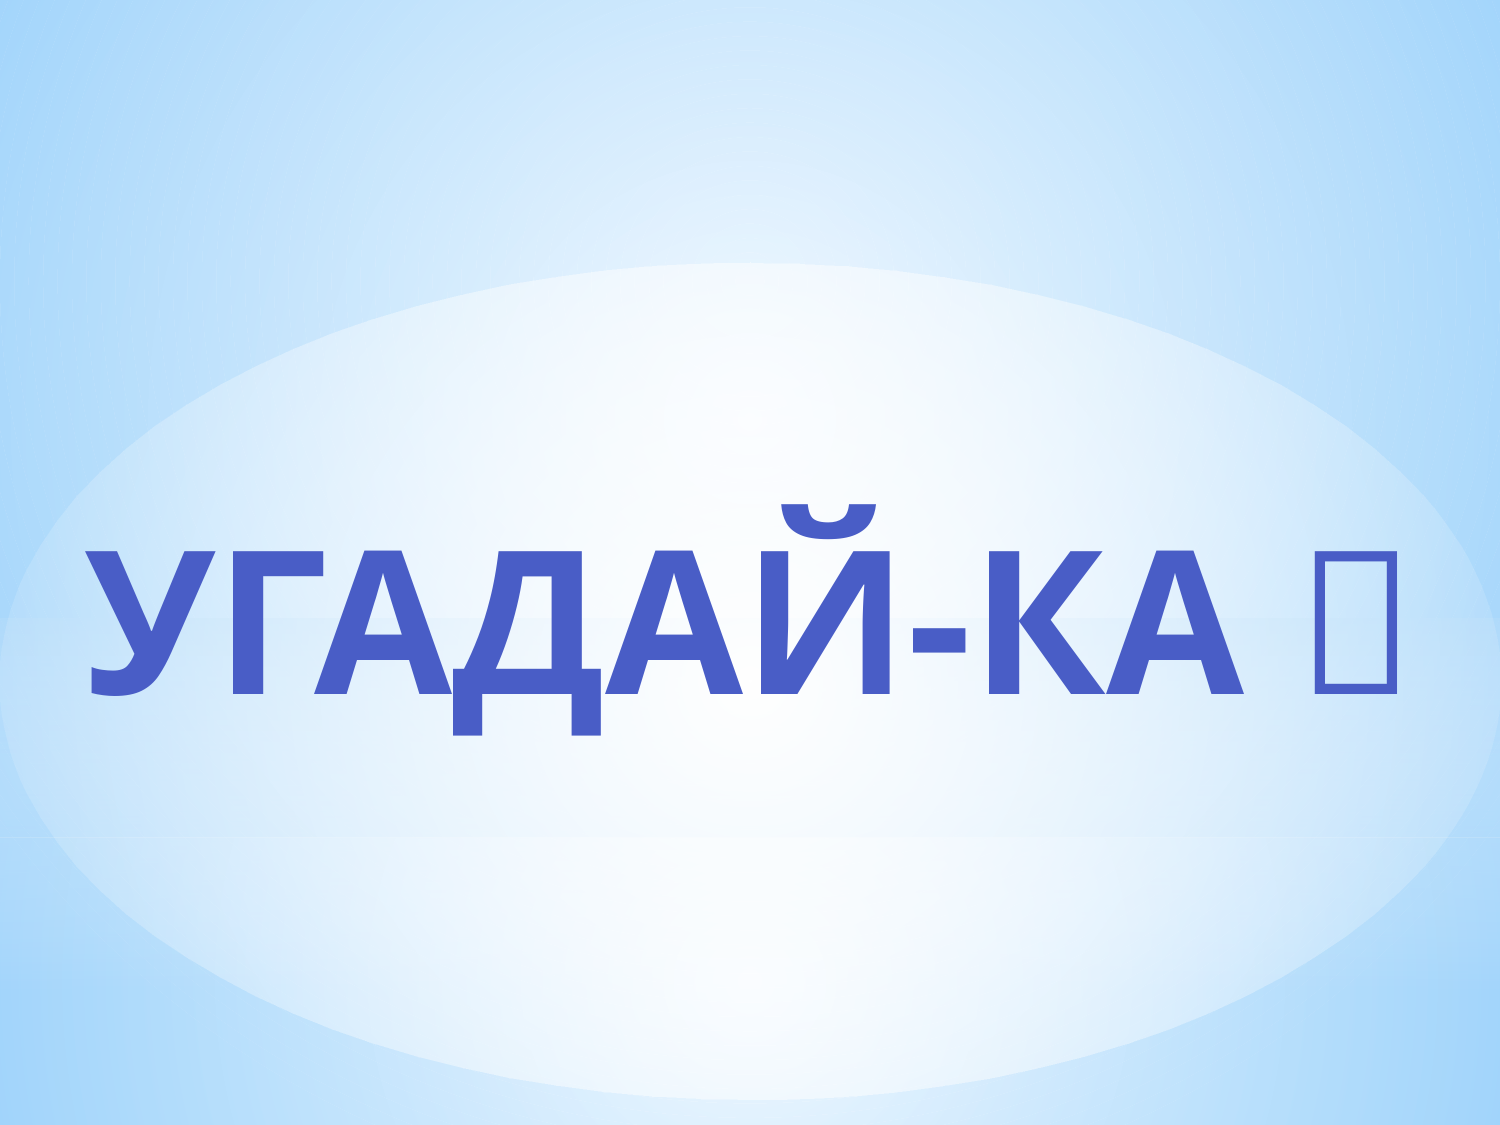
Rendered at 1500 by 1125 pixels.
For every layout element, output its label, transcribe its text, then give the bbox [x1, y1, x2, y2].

text_box Угадай-ка  [68, 486, 1432, 742]
